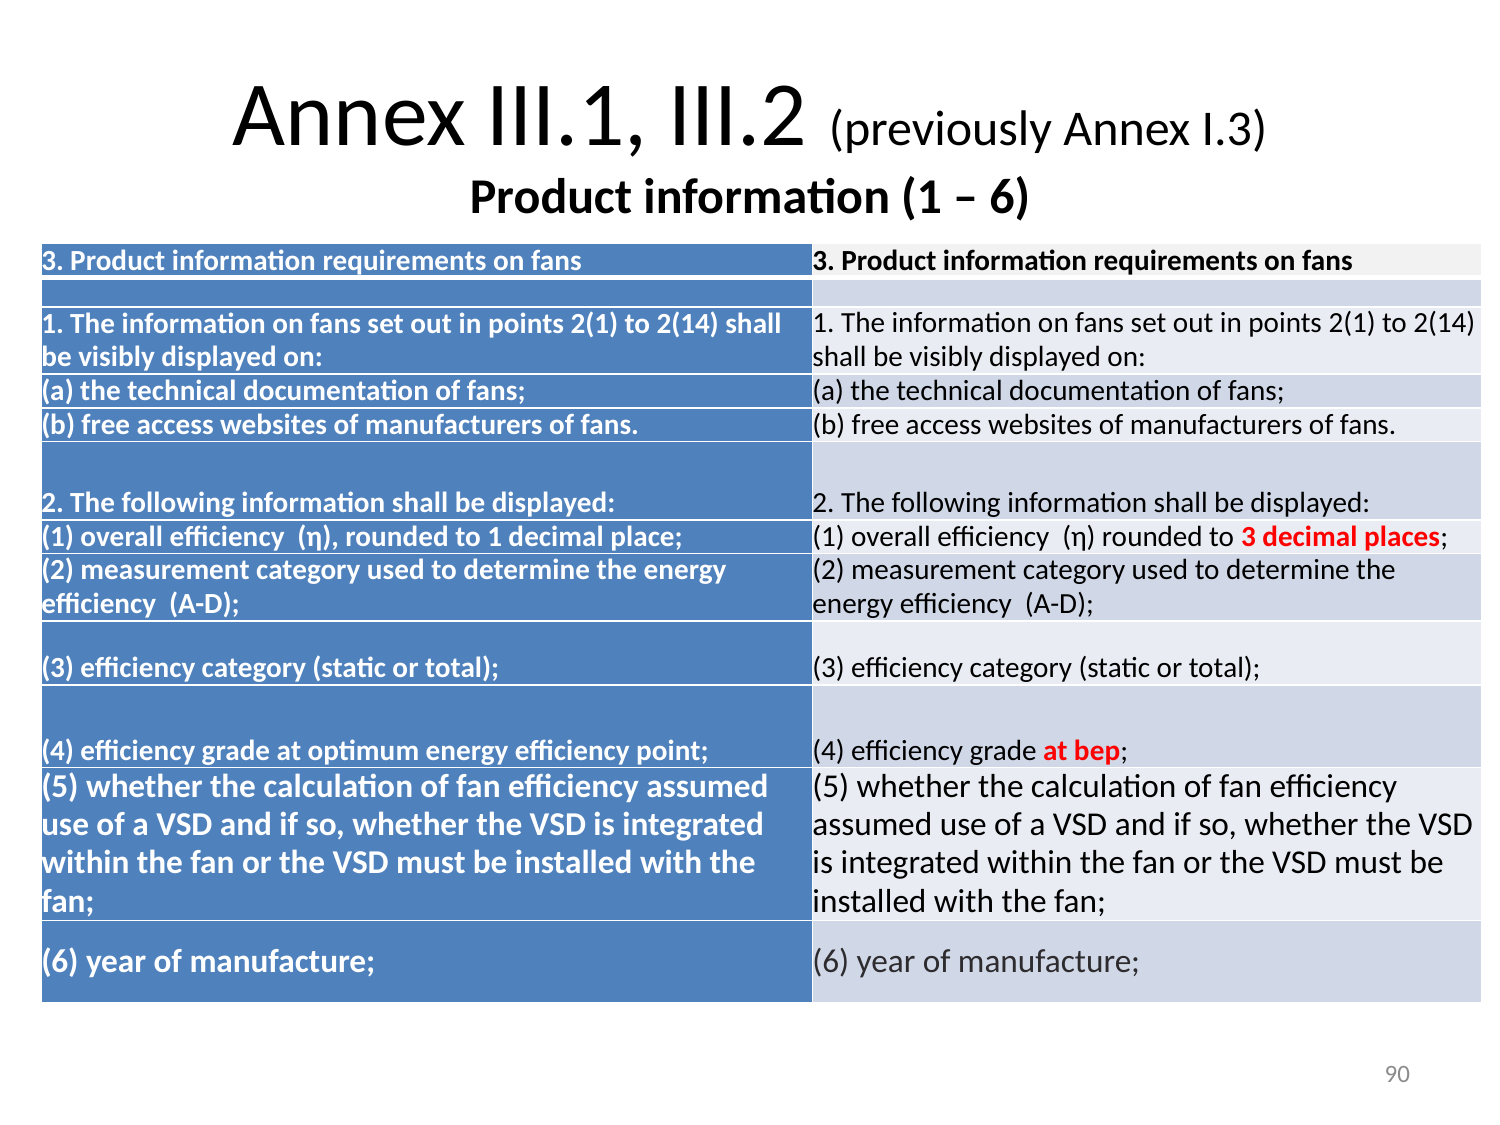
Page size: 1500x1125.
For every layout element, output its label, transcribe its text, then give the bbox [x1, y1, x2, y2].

table_cell (2) measurement category used to determine the energy efficiency (A-D); [813, 554, 1481, 620]
table_cell (1) overall efficiency (η), rounded to 1 decimal place; [42, 521, 812, 553]
table_cell (4) efficiency grade at optimum energy efficiency point; [42, 686, 812, 767]
table_cell (6) year of manufacture; [813, 921, 1481, 1002]
table_cell (3) efficiency category (static or total); [42, 622, 812, 684]
table_cell (b) free access websites of manufacturers of fans. [813, 409, 1481, 441]
table_cell (3) efficiency category (static or total); [813, 622, 1481, 684]
table_cell 1. The information on fans set out in points 2(1) to 2(14) shall be visibly displayed on: [42, 308, 812, 373]
table_cell [813, 280, 1481, 306]
table_cell (b) free access websites of manufacturers of fans. [42, 409, 812, 441]
table_cell (4) efficiency grade at bep; [813, 686, 1481, 767]
table_cell (6) year of manufacture; [42, 921, 812, 1002]
table_cell (5) whether the calculation of fan efficiency assumed use of a VSD and if so, whether the VSD is integrated within the fan or the VSD must be installed with the fan; [42, 768, 812, 920]
table_cell [42, 280, 812, 306]
table_header 3. Product information requirements on fans [813, 244, 1481, 275]
slide_number 90 [1074, 1042, 1425, 1103]
table_cell (2) measurement category used to determine the energy efficiency (A-D); [42, 554, 812, 620]
table_cell (a) the technical documentation of fans; [813, 375, 1481, 407]
table_cell 2. The following information shall be displayed: [813, 442, 1481, 519]
table_cell (a) the technical documentation of fans; [42, 375, 812, 407]
table_cell (1) overall efficiency (η) rounded to 3 decimal places; [813, 521, 1481, 553]
title Annex III.1, III.2 (previously Annex I.3) Product information (1 – 6) [75, 45, 1425, 233]
table_cell (5) whether the calculation of fan efficiency assumed use of a VSD and if so, whether the VSD is integrated within the fan or the VSD must be installed with the fan; [813, 768, 1481, 920]
table_cell 1. The information on fans set out in points 2(1) to 2(14) shall be visibly displayed on: [813, 308, 1481, 373]
table_cell 2. The following information shall be displayed: [42, 442, 812, 519]
table_header 3. Product information requirements on fans [42, 244, 812, 275]
